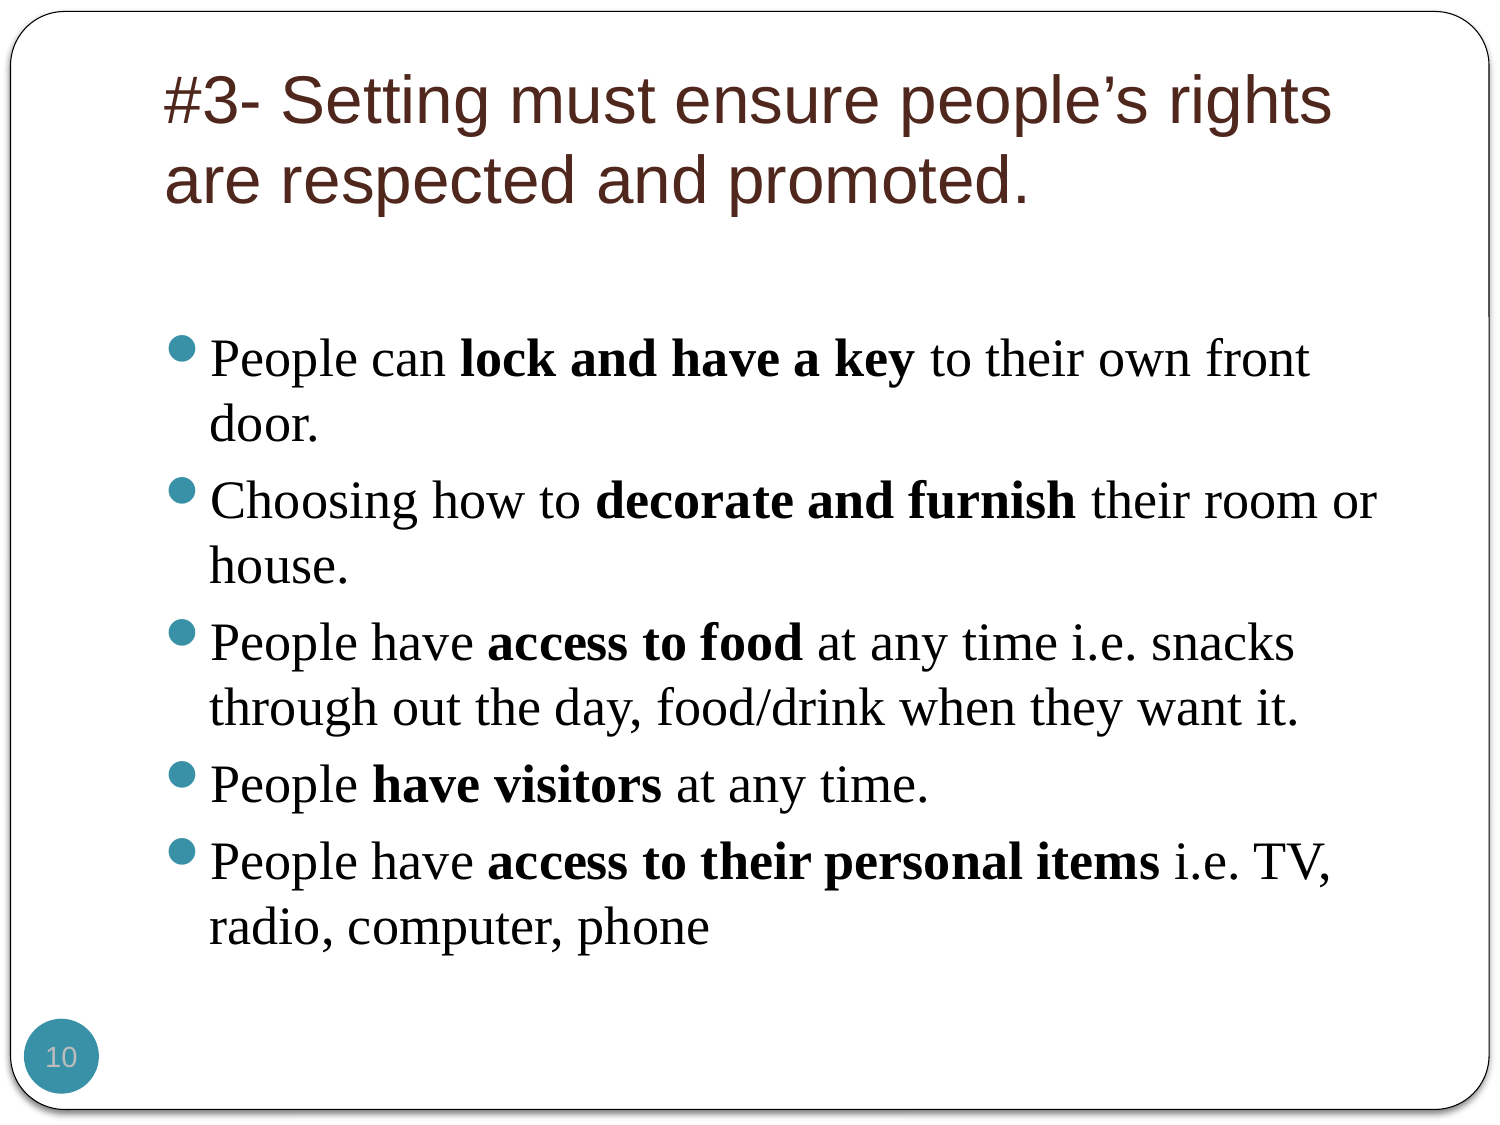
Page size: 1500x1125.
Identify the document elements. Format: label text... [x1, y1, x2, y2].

title #3- Setting must ensure people’s rights are respected and promoted. [150, 45, 1425, 233]
list People can lock and have a key to their own front door. Choosing how to decorate and furnish their room or house. People have access to food at any time i.e. snacks through out the day, food/drink when they want it. People have visitors at any time. People have access to their personal items i.e. TV, radio, computer, phone [150, 237, 1425, 988]
slide_number 10 [23, 1018, 99, 1094]
